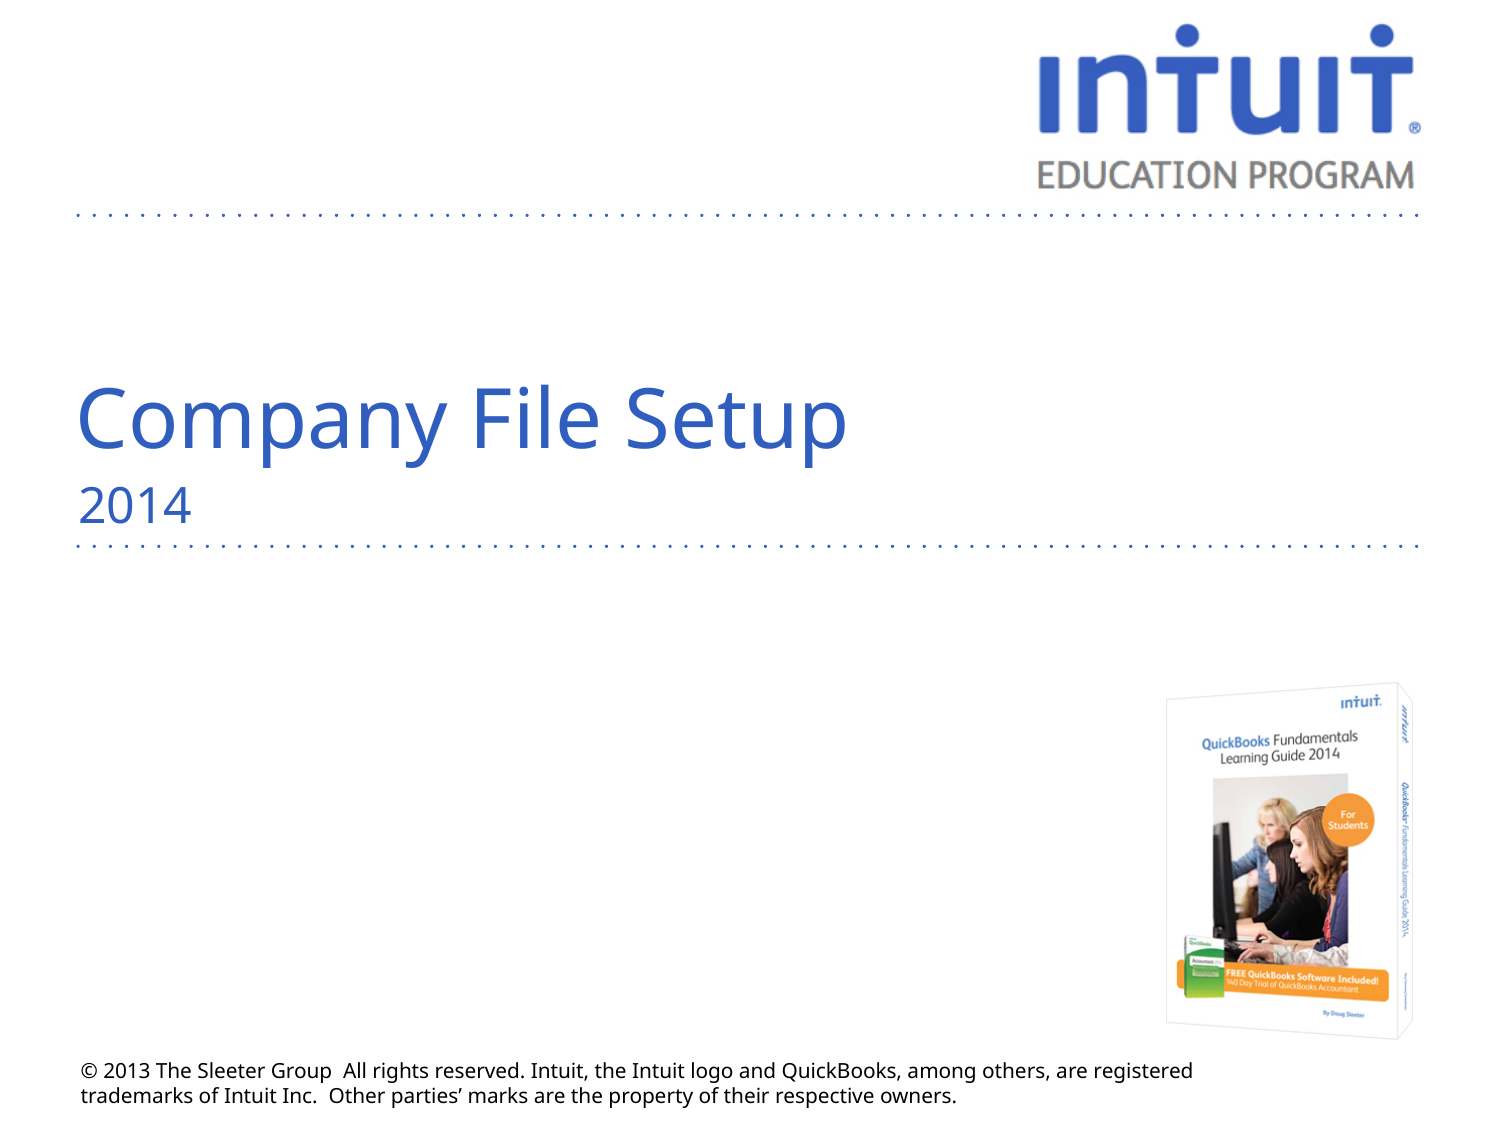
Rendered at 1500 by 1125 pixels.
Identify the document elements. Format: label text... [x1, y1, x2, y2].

picture [1028, 12, 1433, 205]
picture [1166, 672, 1413, 1050]
title Company File Setup [75, 353, 1425, 465]
subtitle 2014 [78, 473, 1427, 538]
